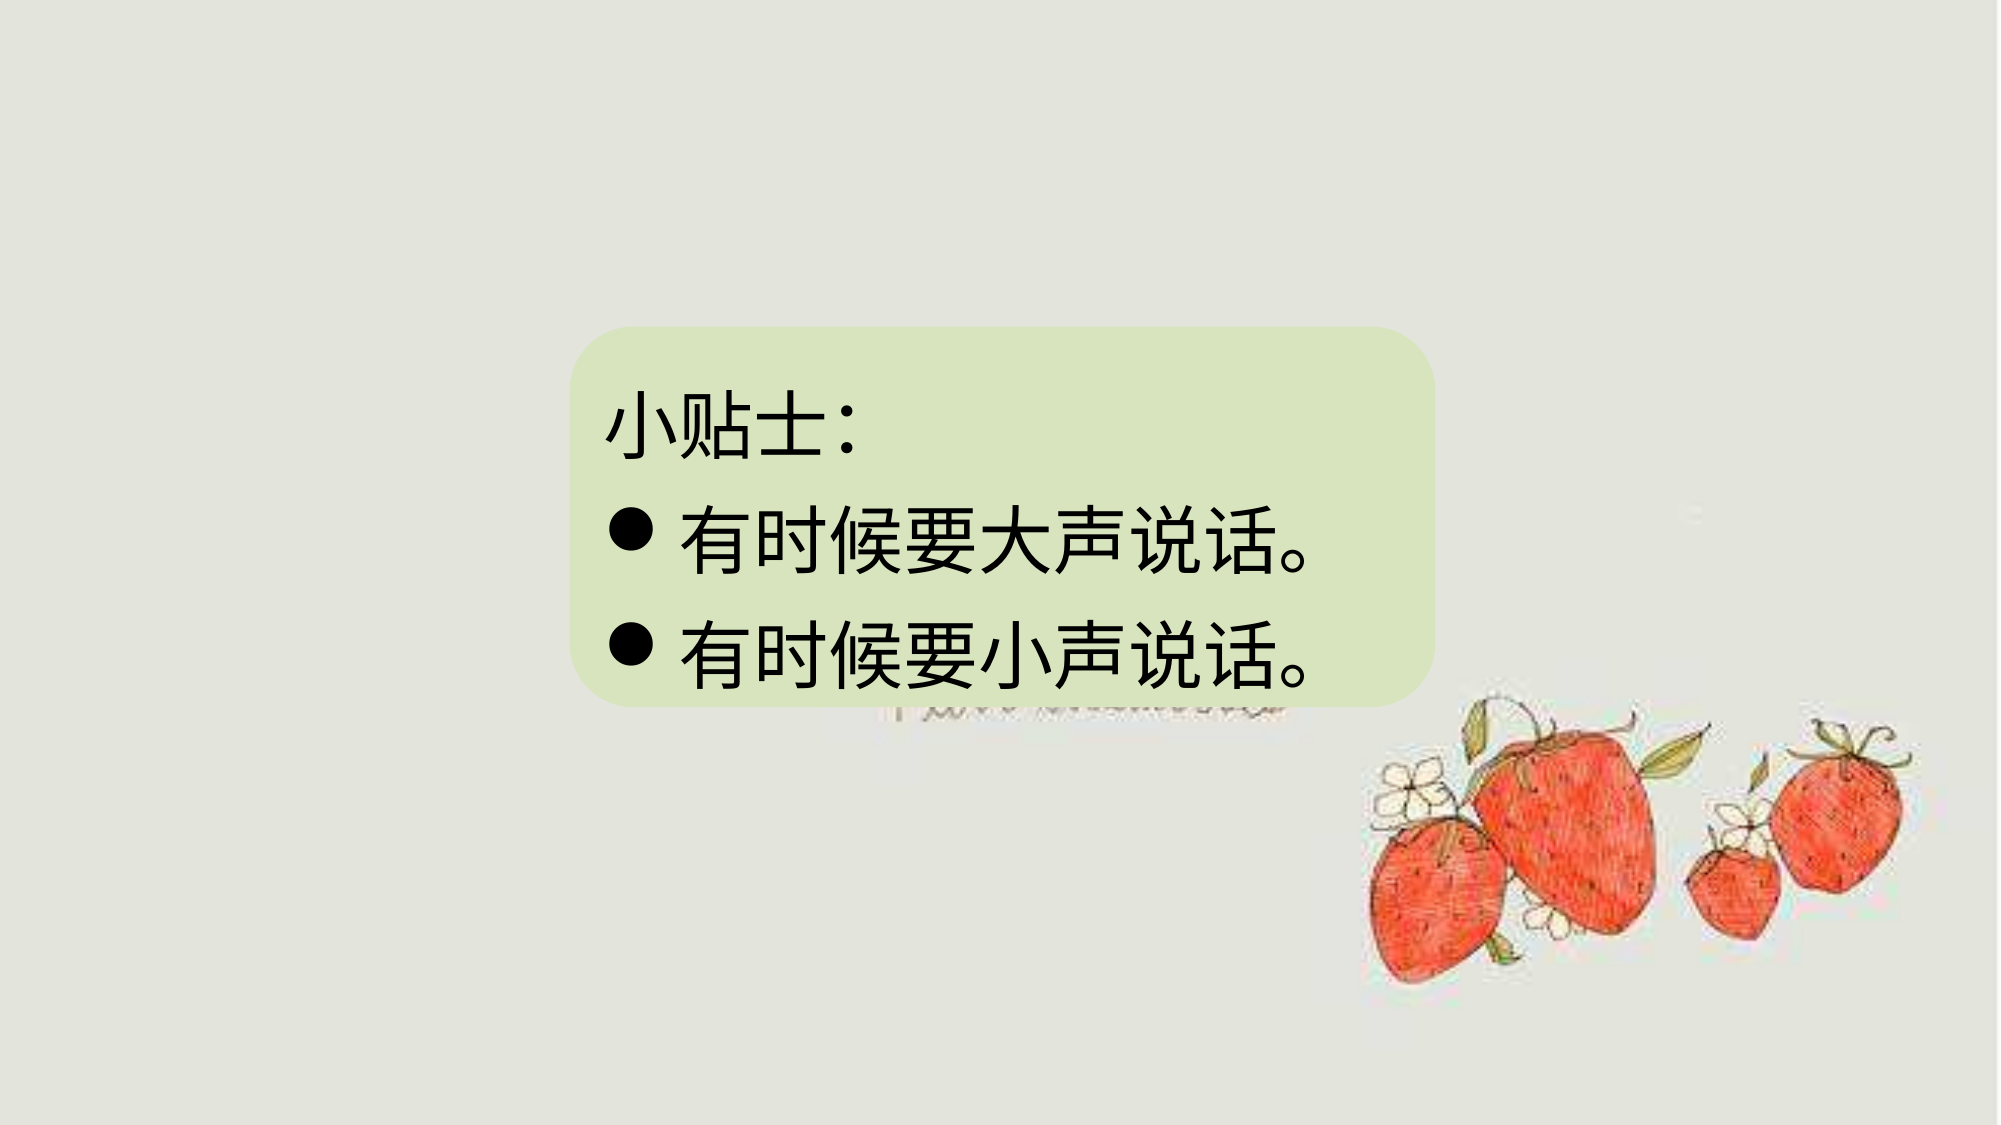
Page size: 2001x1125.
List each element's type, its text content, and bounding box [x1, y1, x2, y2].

picture [0, 0, 2001, 1125]
text_box 小贴士： 有时候要大声说话。 有时候要小声说话。 [570, 327, 1435, 707]
